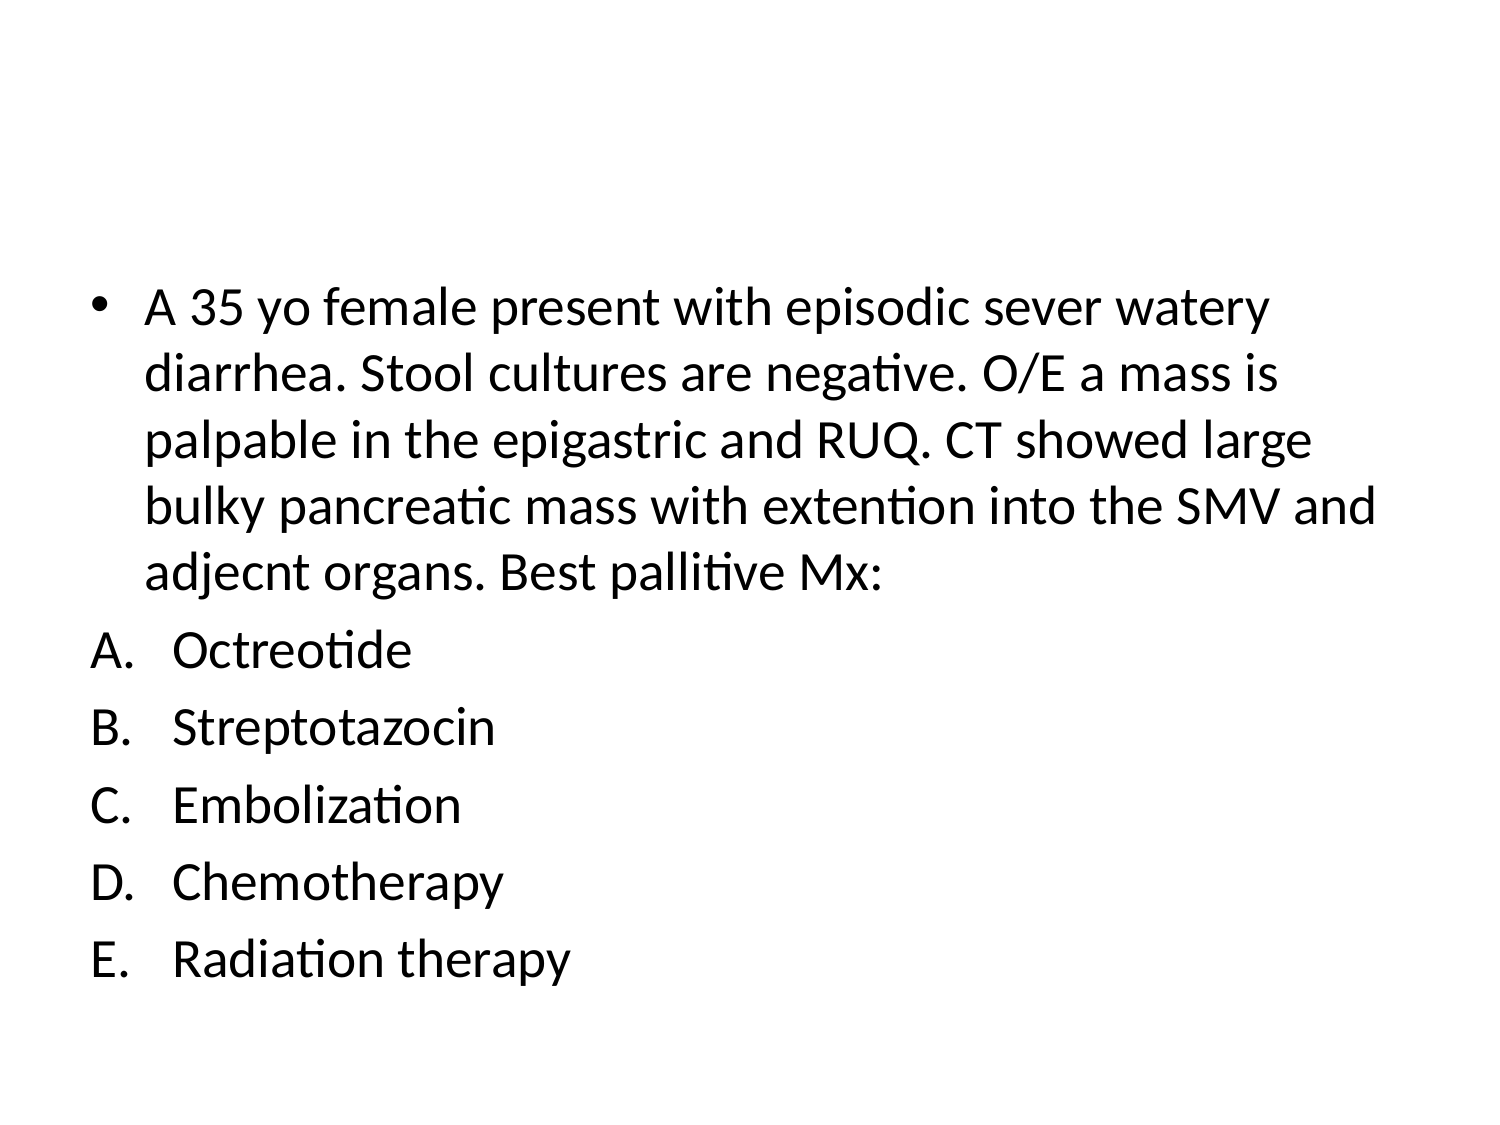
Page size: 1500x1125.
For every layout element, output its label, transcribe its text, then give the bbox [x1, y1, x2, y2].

list A 35 yo female present with episodic sever watery diarrhea. Stool cultures are negative. O/E a mass is palpable in the epigastric and RUQ. CT showed large bulky pancreatic mass with extention into the SMV and adjecnt organs. Best pallitive Mx: Octreotide Streptotazocin Embolization Chemotherapy Radiation therapy [75, 262, 1425, 1005]
